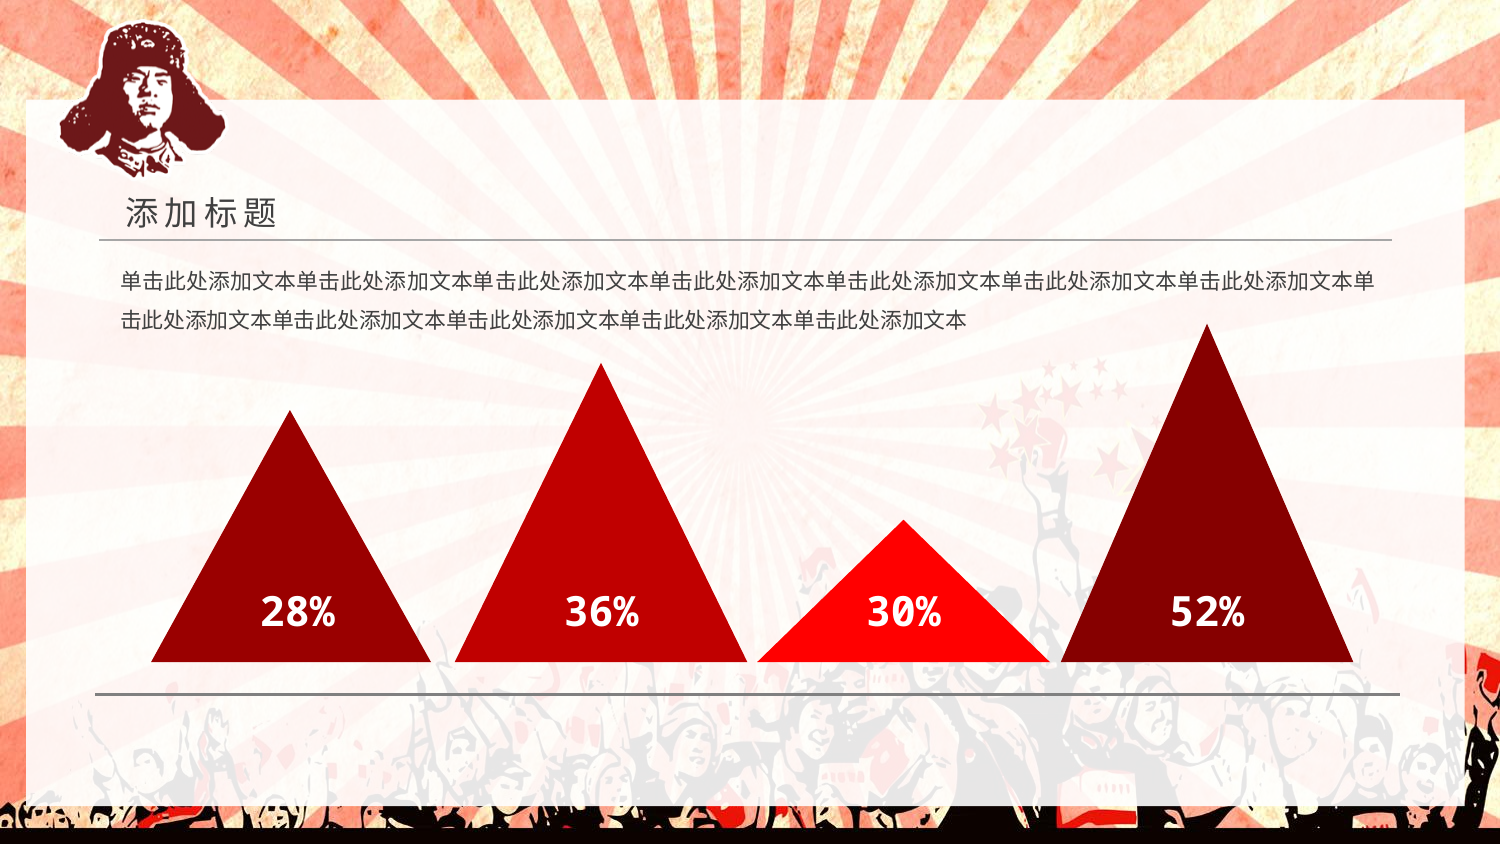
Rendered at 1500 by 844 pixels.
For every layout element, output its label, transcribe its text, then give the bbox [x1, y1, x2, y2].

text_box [1060, 323, 1354, 663]
text_box 单击此处添加文本单击此处添加文本单击此处添加文本单击此处添加文本单击此处添加文本单击此处添加文本单击此处添加文本单击此处添加文本单击此处添加文本单击此处添加文本单击此处添加文本单击此处添加文本 [105, 247, 1392, 341]
text_box 添加标题 [110, 184, 293, 240]
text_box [454, 362, 748, 663]
picture [0, 0, 1500, 844]
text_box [150, 409, 432, 663]
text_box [756, 519, 1050, 663]
